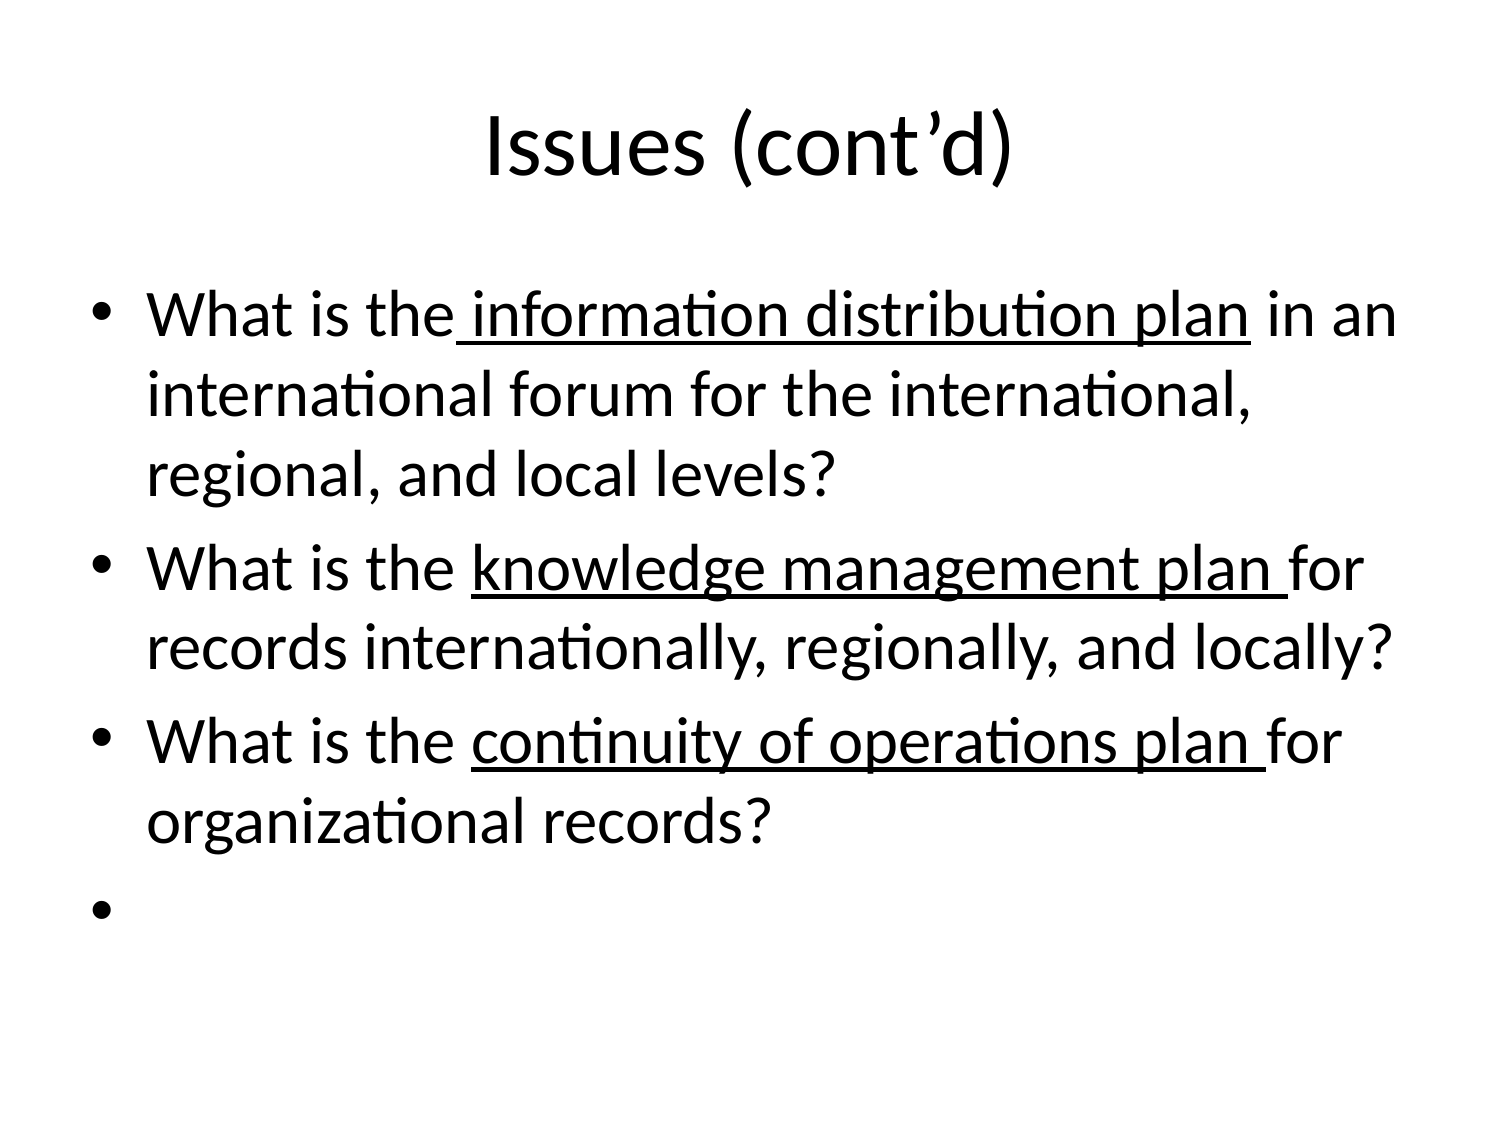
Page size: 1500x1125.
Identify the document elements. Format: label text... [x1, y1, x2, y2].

list What is the information distribution plan in an international forum for the international, regional, and local levels? What is the knowledge management plan for records internationally, regionally, and locally? What is the continuity of operations plan for organizational records? [75, 262, 1425, 1005]
title Issues (cont’d) [75, 45, 1425, 233]
